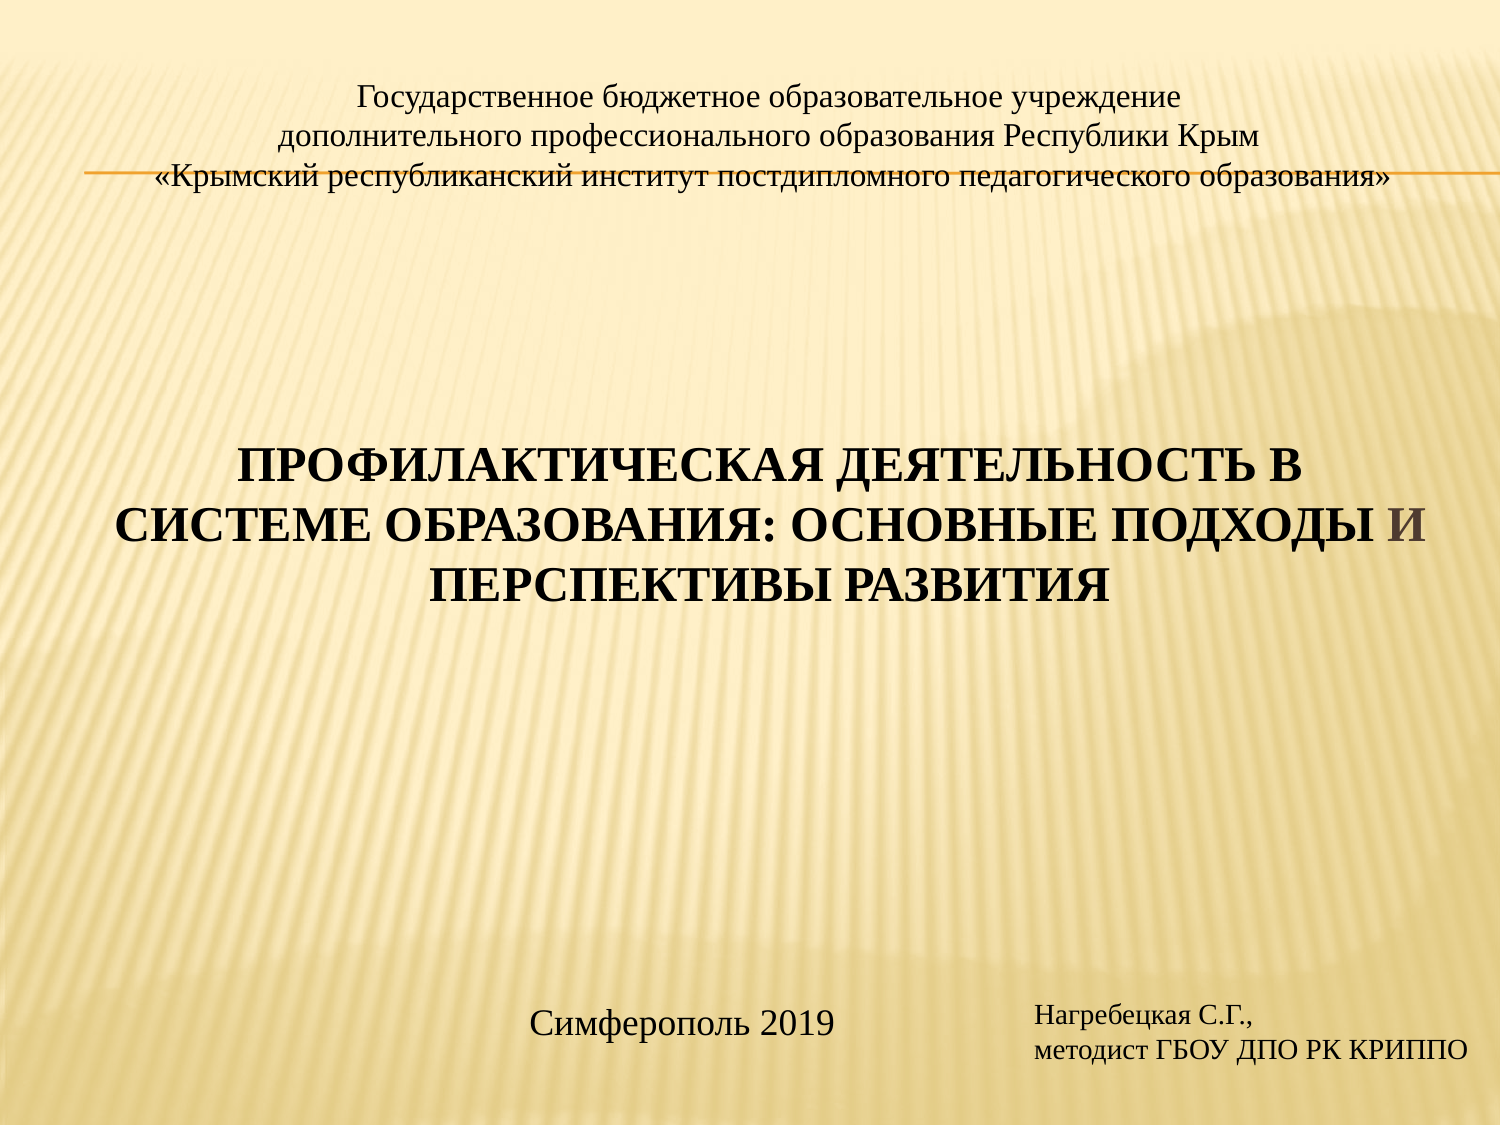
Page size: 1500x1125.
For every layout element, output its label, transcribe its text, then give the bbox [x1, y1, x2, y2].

text_box Государственное бюджетное образовательное учреждение дополнительного профессионального образования Республики Крым «Крымский республиканский институт постдипломного педагогического образования» [88, 66, 1459, 201]
text_box Нагребецкая С.Г., методист ГБОУ ДПО РК КРИППО [1019, 987, 1500, 1073]
title Профилактическая деятельность в системе образования: основные подходы и перспективы развития [91, 361, 1450, 681]
text_box Симферополь 2019 [514, 990, 903, 1050]
